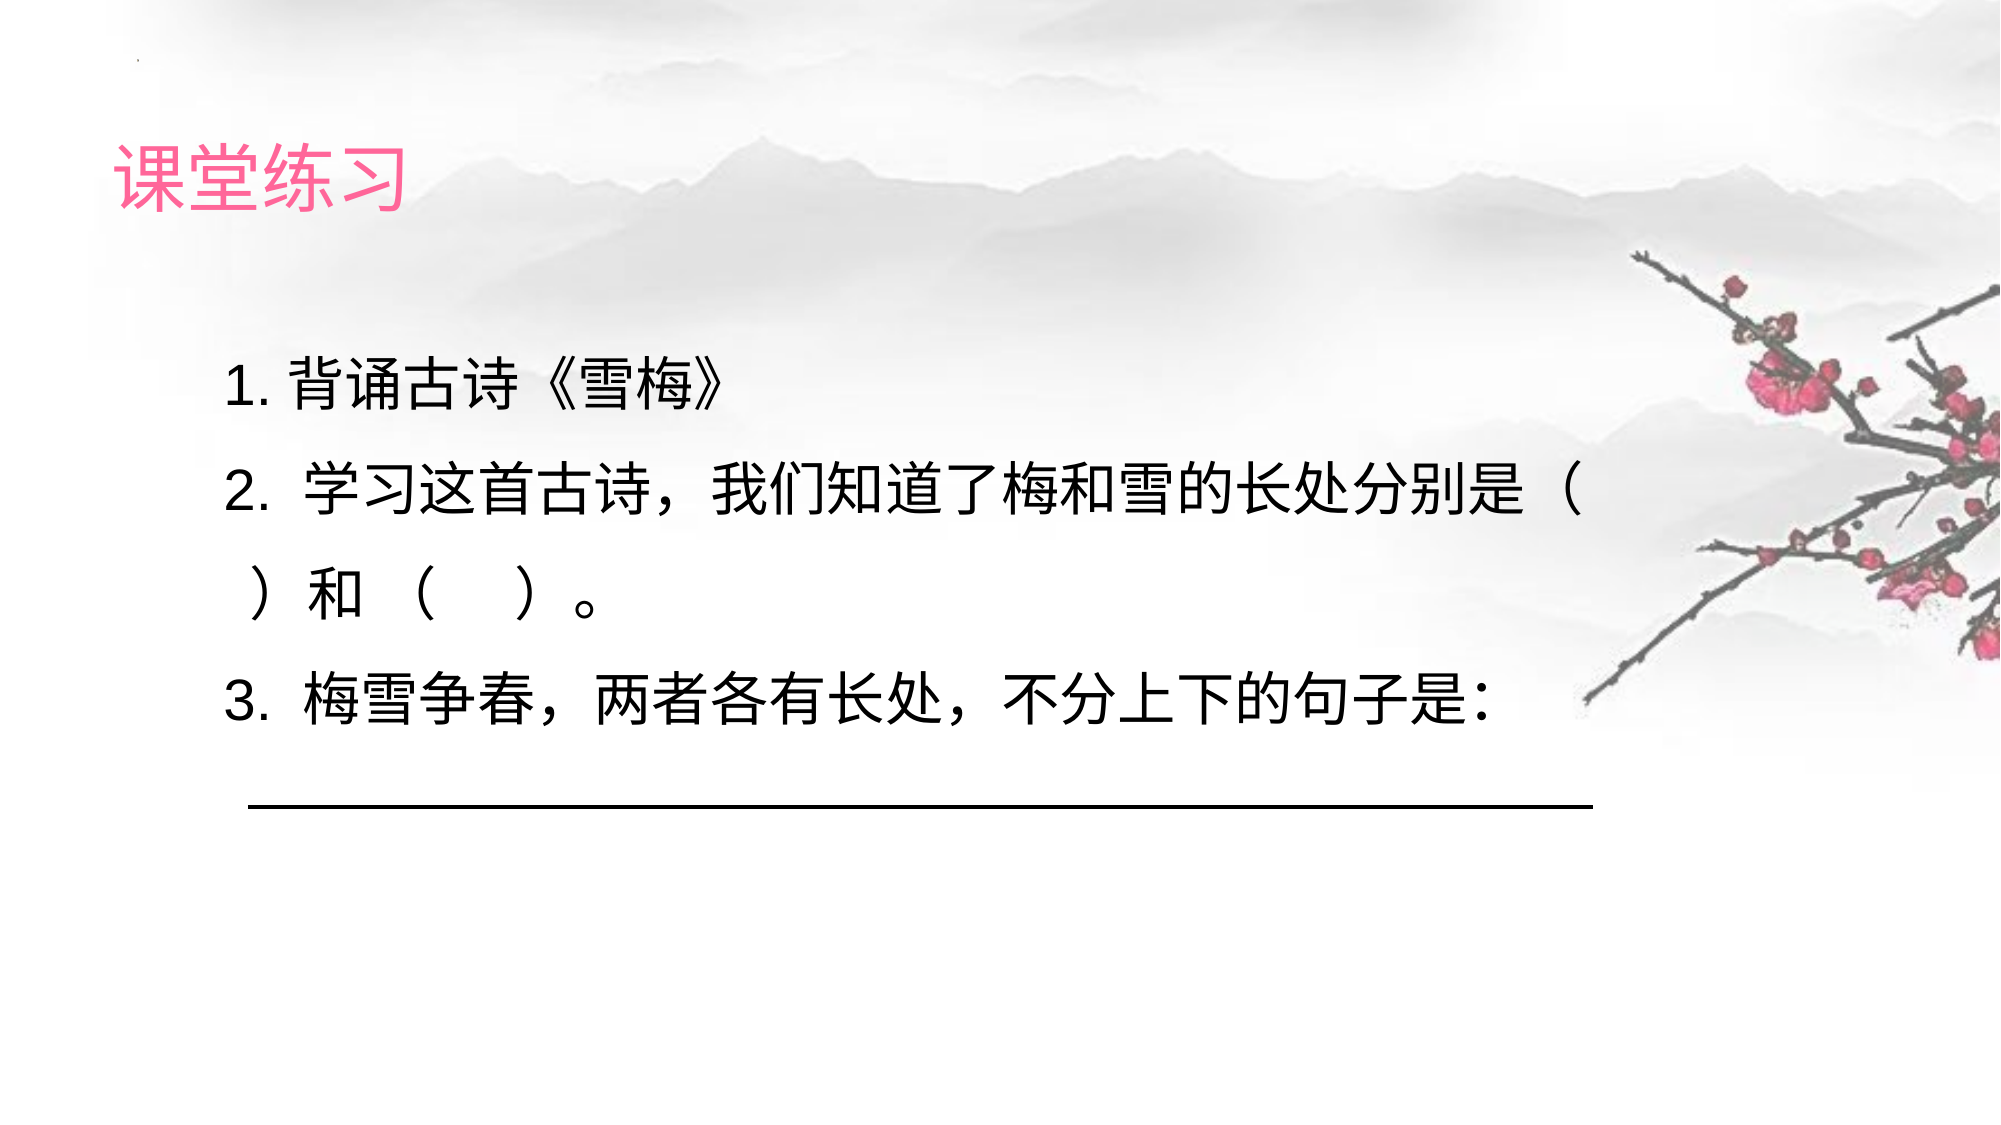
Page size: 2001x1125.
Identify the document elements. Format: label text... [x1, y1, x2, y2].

text_box 课堂练习 [96, 123, 610, 229]
text_box 1.背诵古诗《雪梅》 2. 学习这首古诗，我们知道了梅和雪的长处分别是（ ）和 （ ）。 3. 梅雪争春，两者各有长处，不分上下的句子是： [208, 305, 1642, 845]
